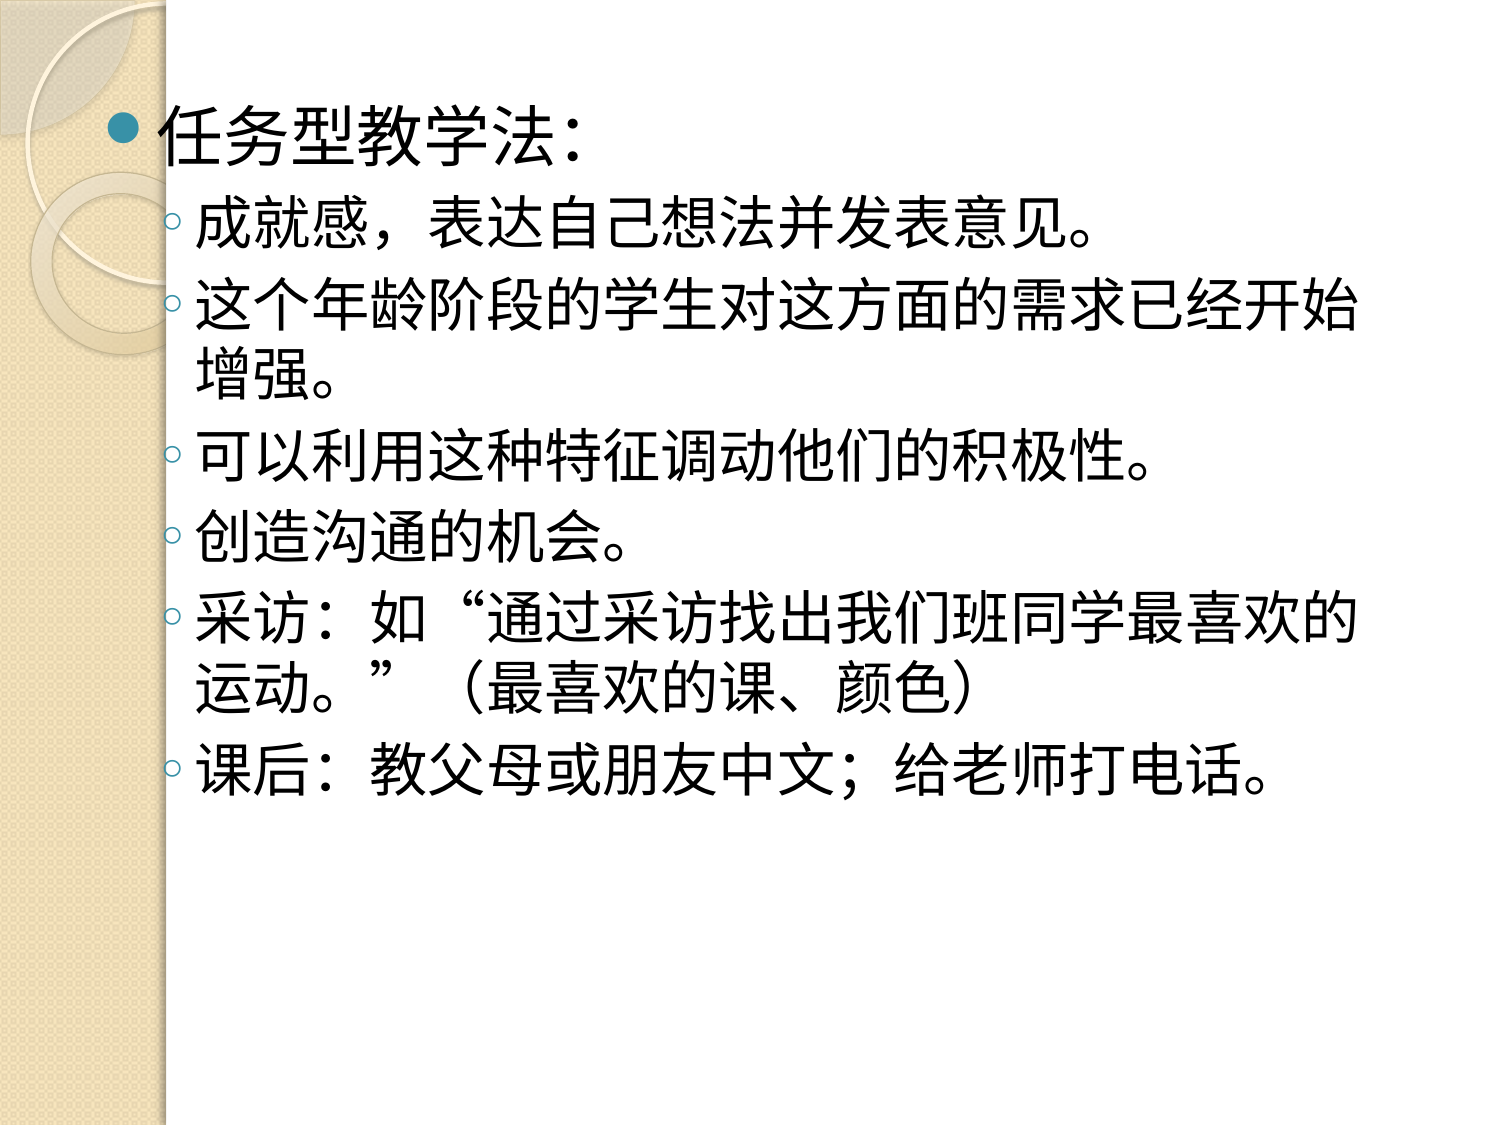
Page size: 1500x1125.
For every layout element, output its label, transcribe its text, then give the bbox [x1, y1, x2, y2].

list 任务型教学法： 成就感，表达自己想法并发表意见。 这个年龄阶段的学生对这方面的需求已经开始增强。 可以利用这种特征调动他们的积极性。 创造沟通的机会。 采访：如“通过采访找出我们班同学最喜欢的运动。”（最喜欢的课、颜色） 课后：教父母或朋友中文；给老师打电话。 [75, 87, 1425, 1005]
